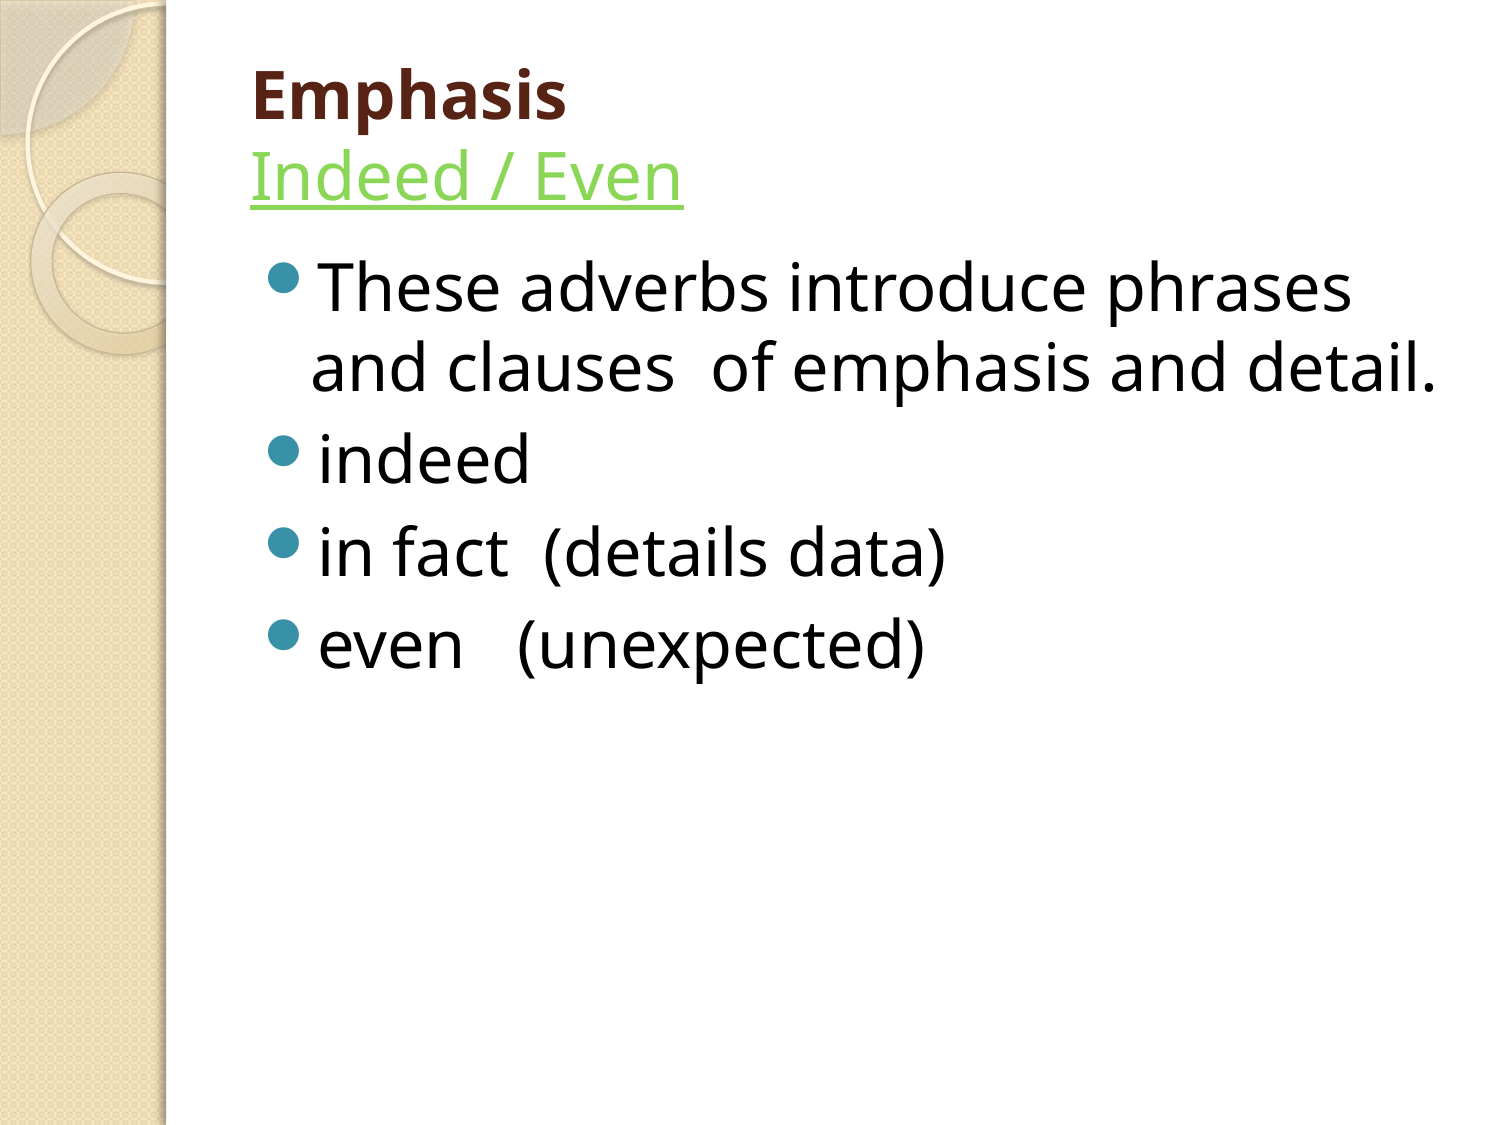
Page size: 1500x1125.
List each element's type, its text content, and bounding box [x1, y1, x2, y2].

list These adverbs introduce phrases and clauses of emphasis and detail. indeed in fact (details data) even (unexpected) [235, 237, 1466, 1025]
title Emphasis Indeed / Even [235, 45, 1466, 233]
